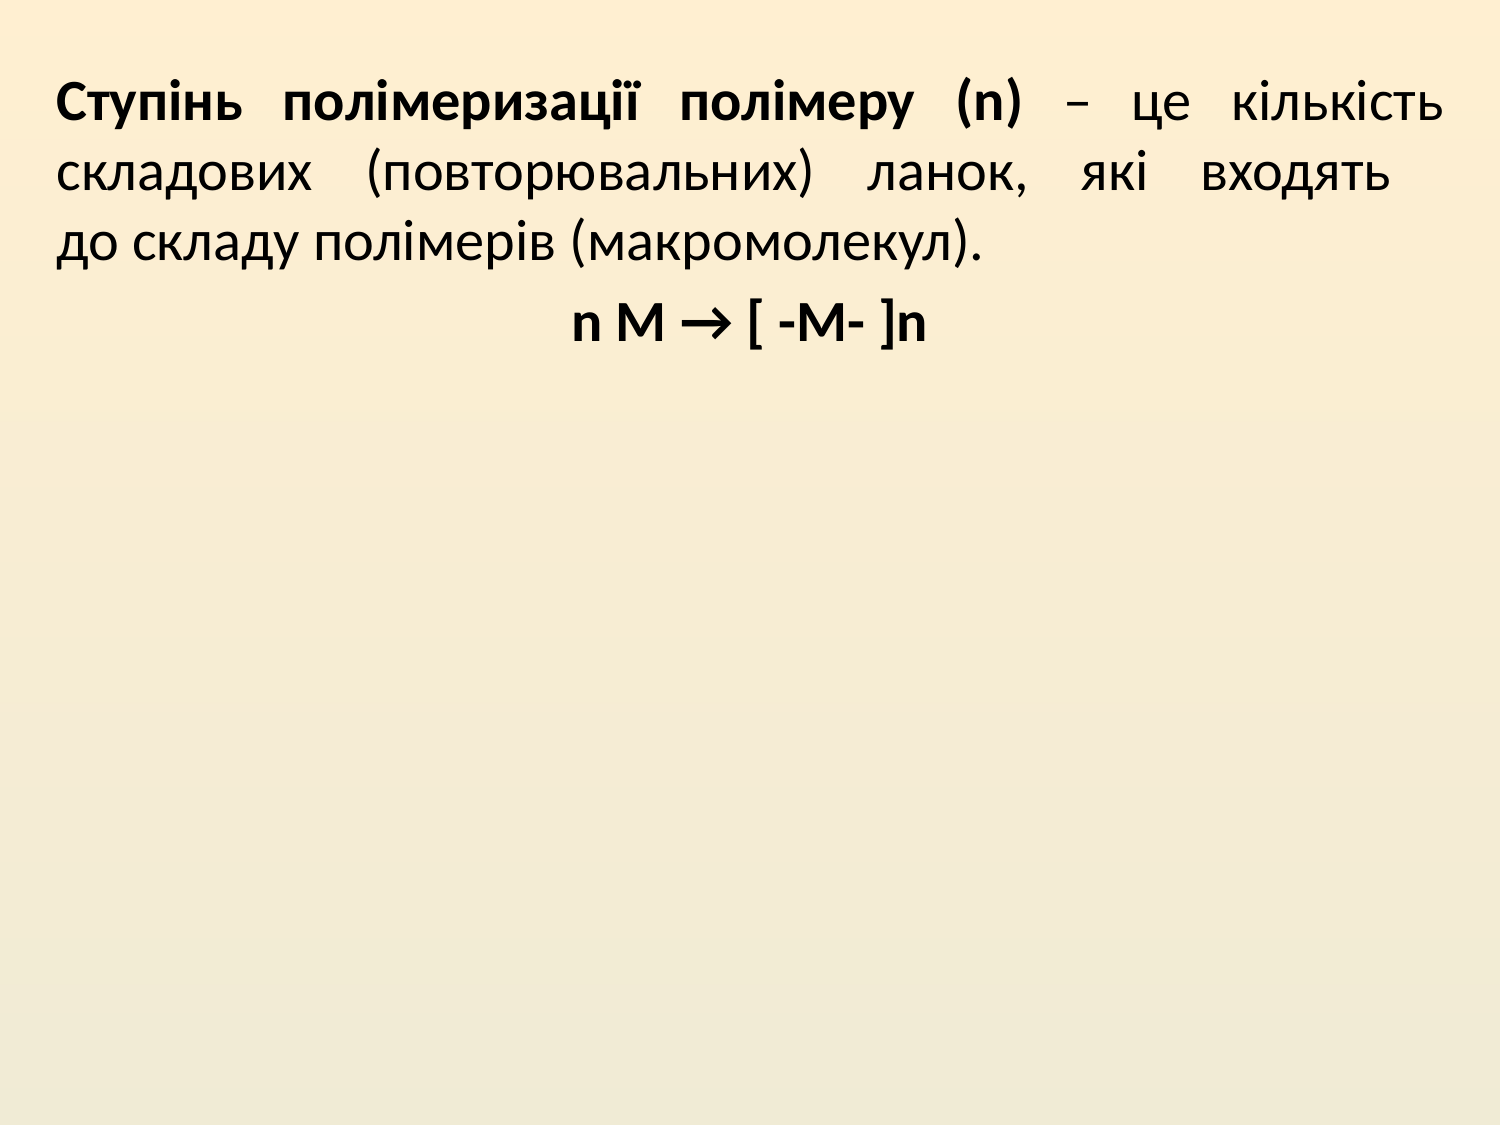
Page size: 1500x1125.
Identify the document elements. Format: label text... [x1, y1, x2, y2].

list Ступінь полімеризації полімеру (n) – це кількість складових (повторювальних) ланок, які входять до складу полімерів (макромолекул). n M → [ -M- ]n [41, 54, 1459, 1005]
